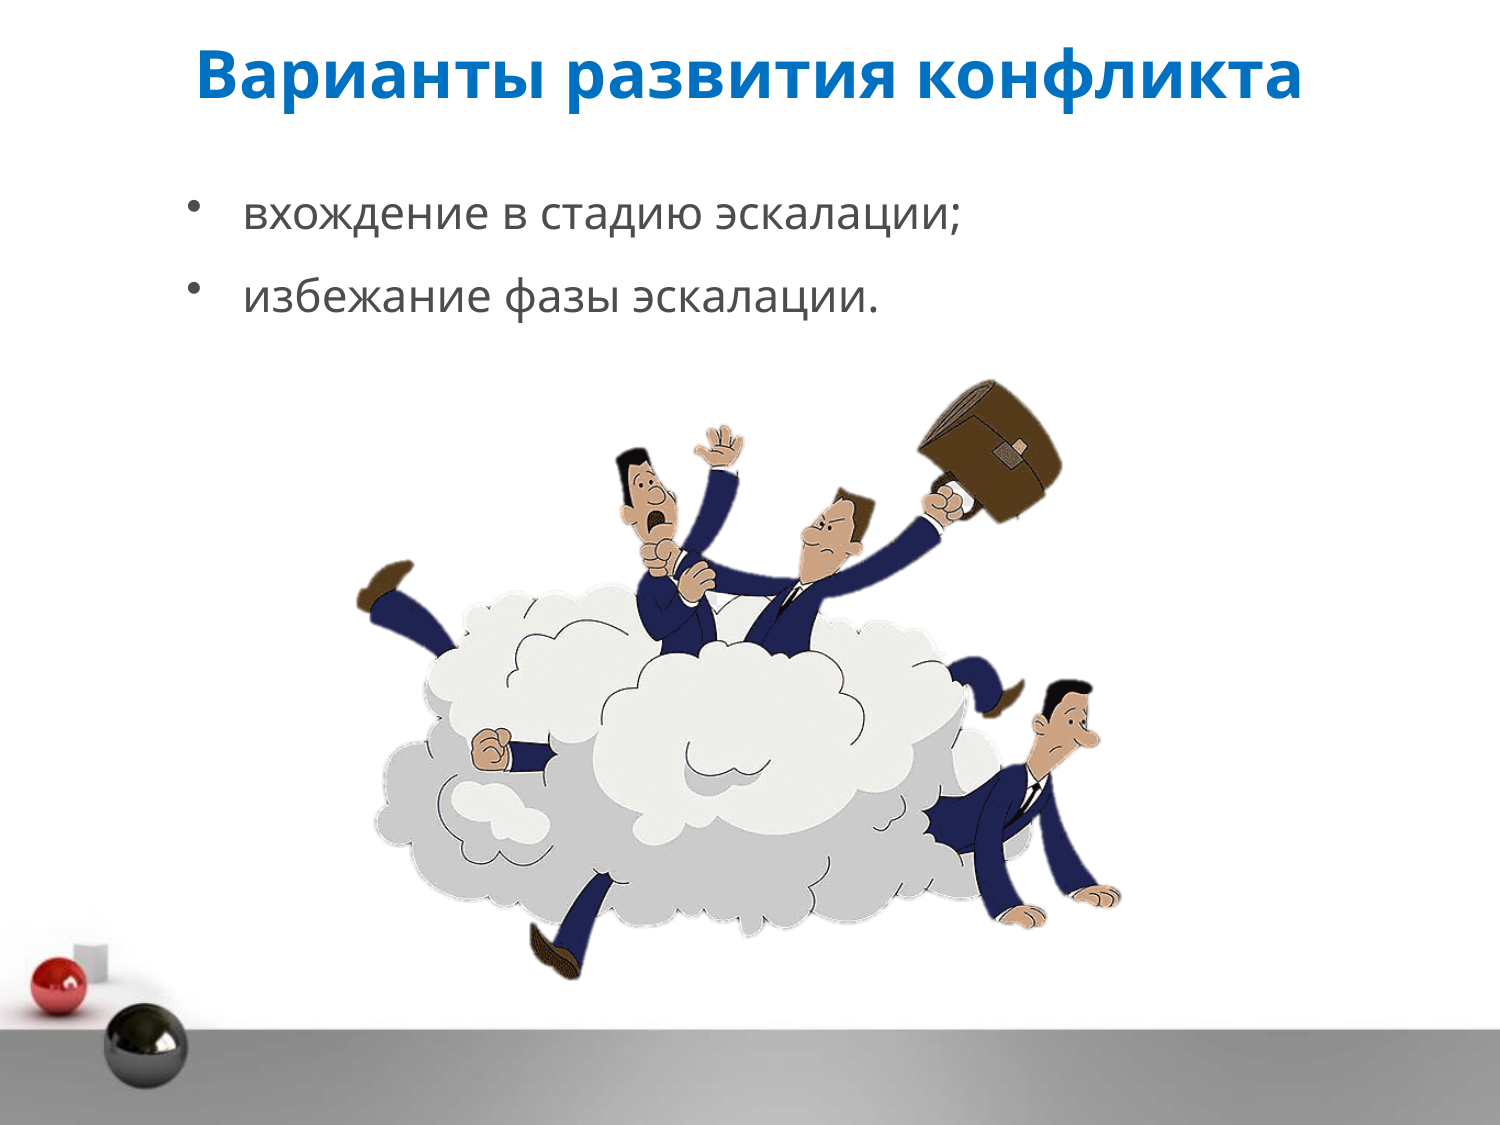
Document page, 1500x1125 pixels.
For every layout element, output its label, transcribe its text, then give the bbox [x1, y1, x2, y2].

picture [0, 0, 1500, 1125]
list вхождение в стадию эскалации; избежание фазы эскалации. [170, 148, 1282, 988]
title Варианты развития конфликта [76, 18, 1424, 126]
